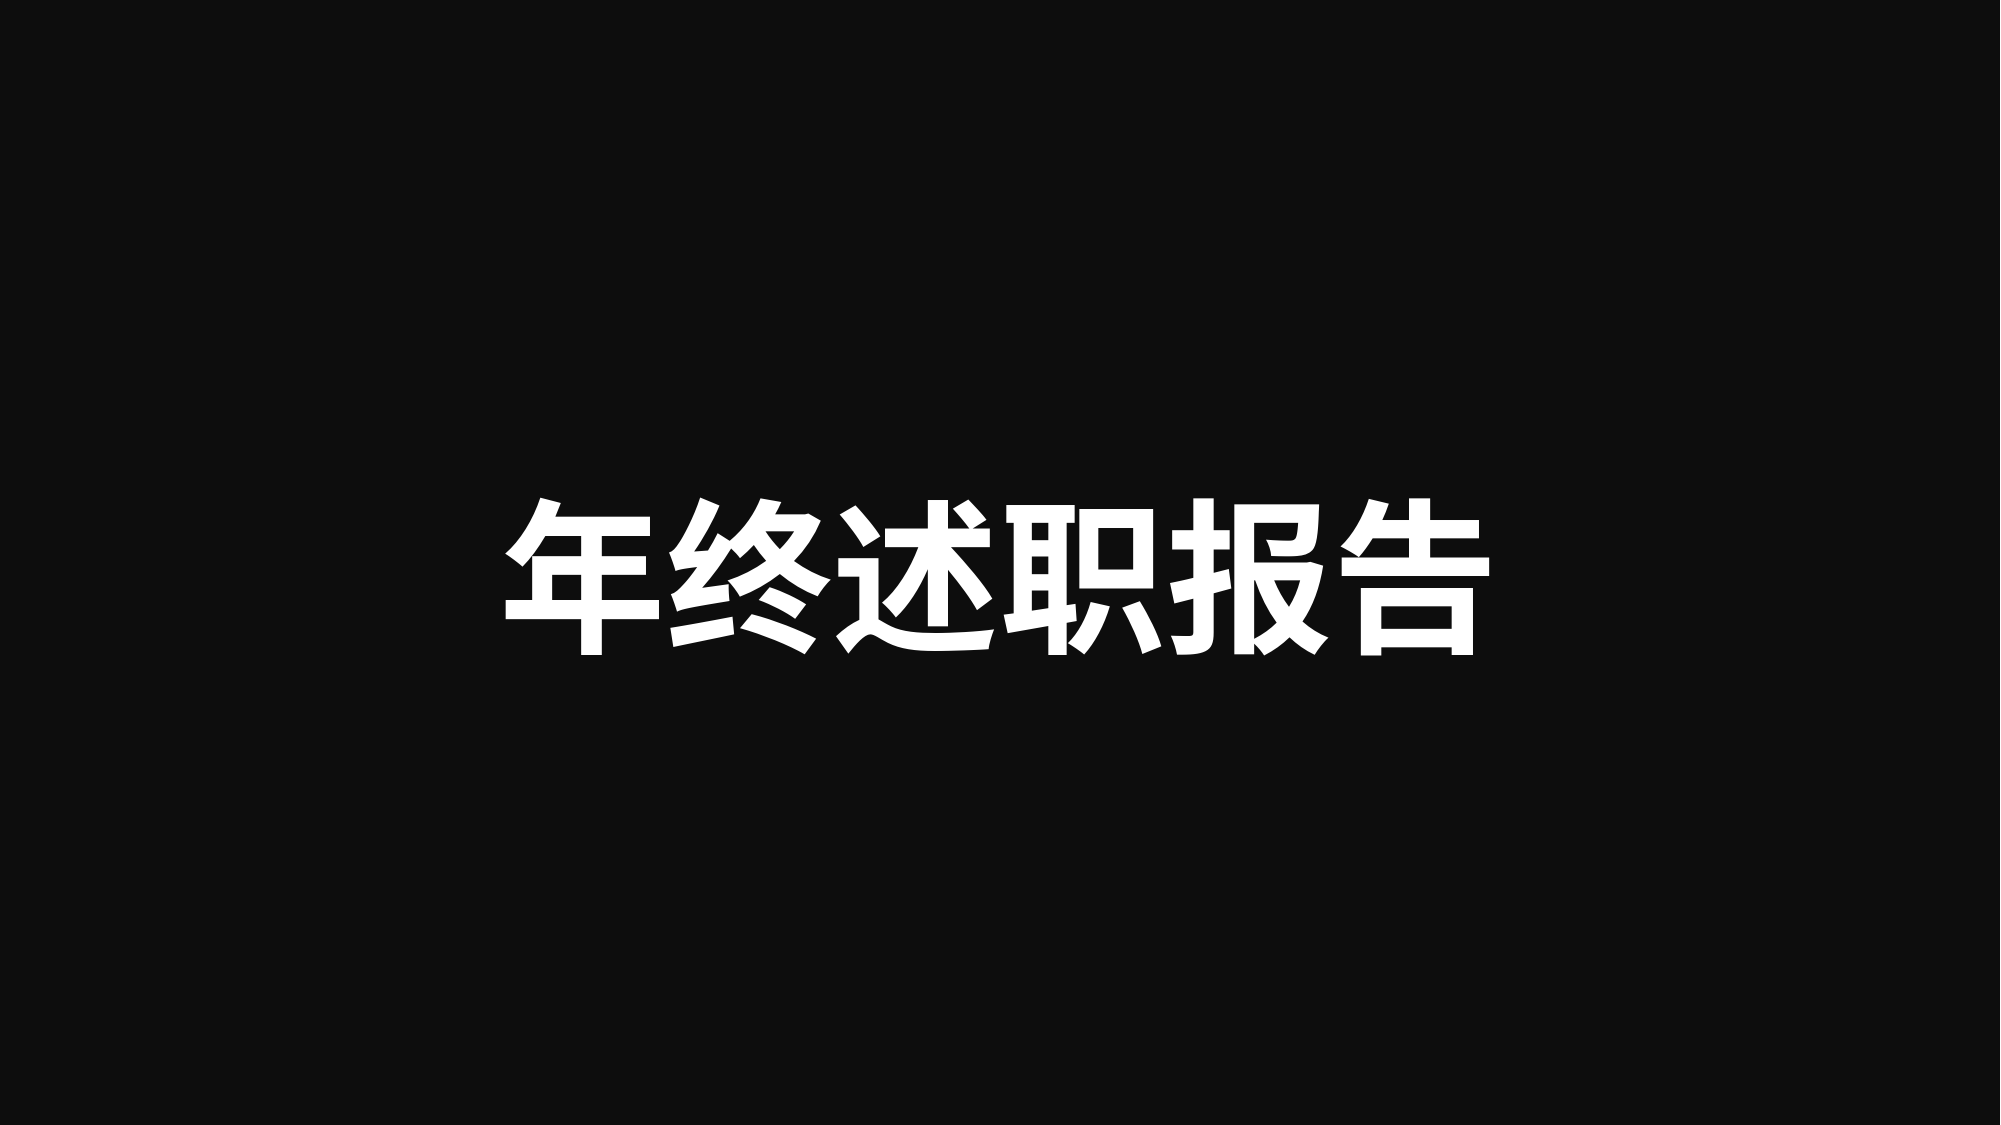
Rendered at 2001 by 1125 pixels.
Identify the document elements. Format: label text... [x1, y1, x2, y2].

text_box 年终述职报告 [484, 466, 1516, 682]
